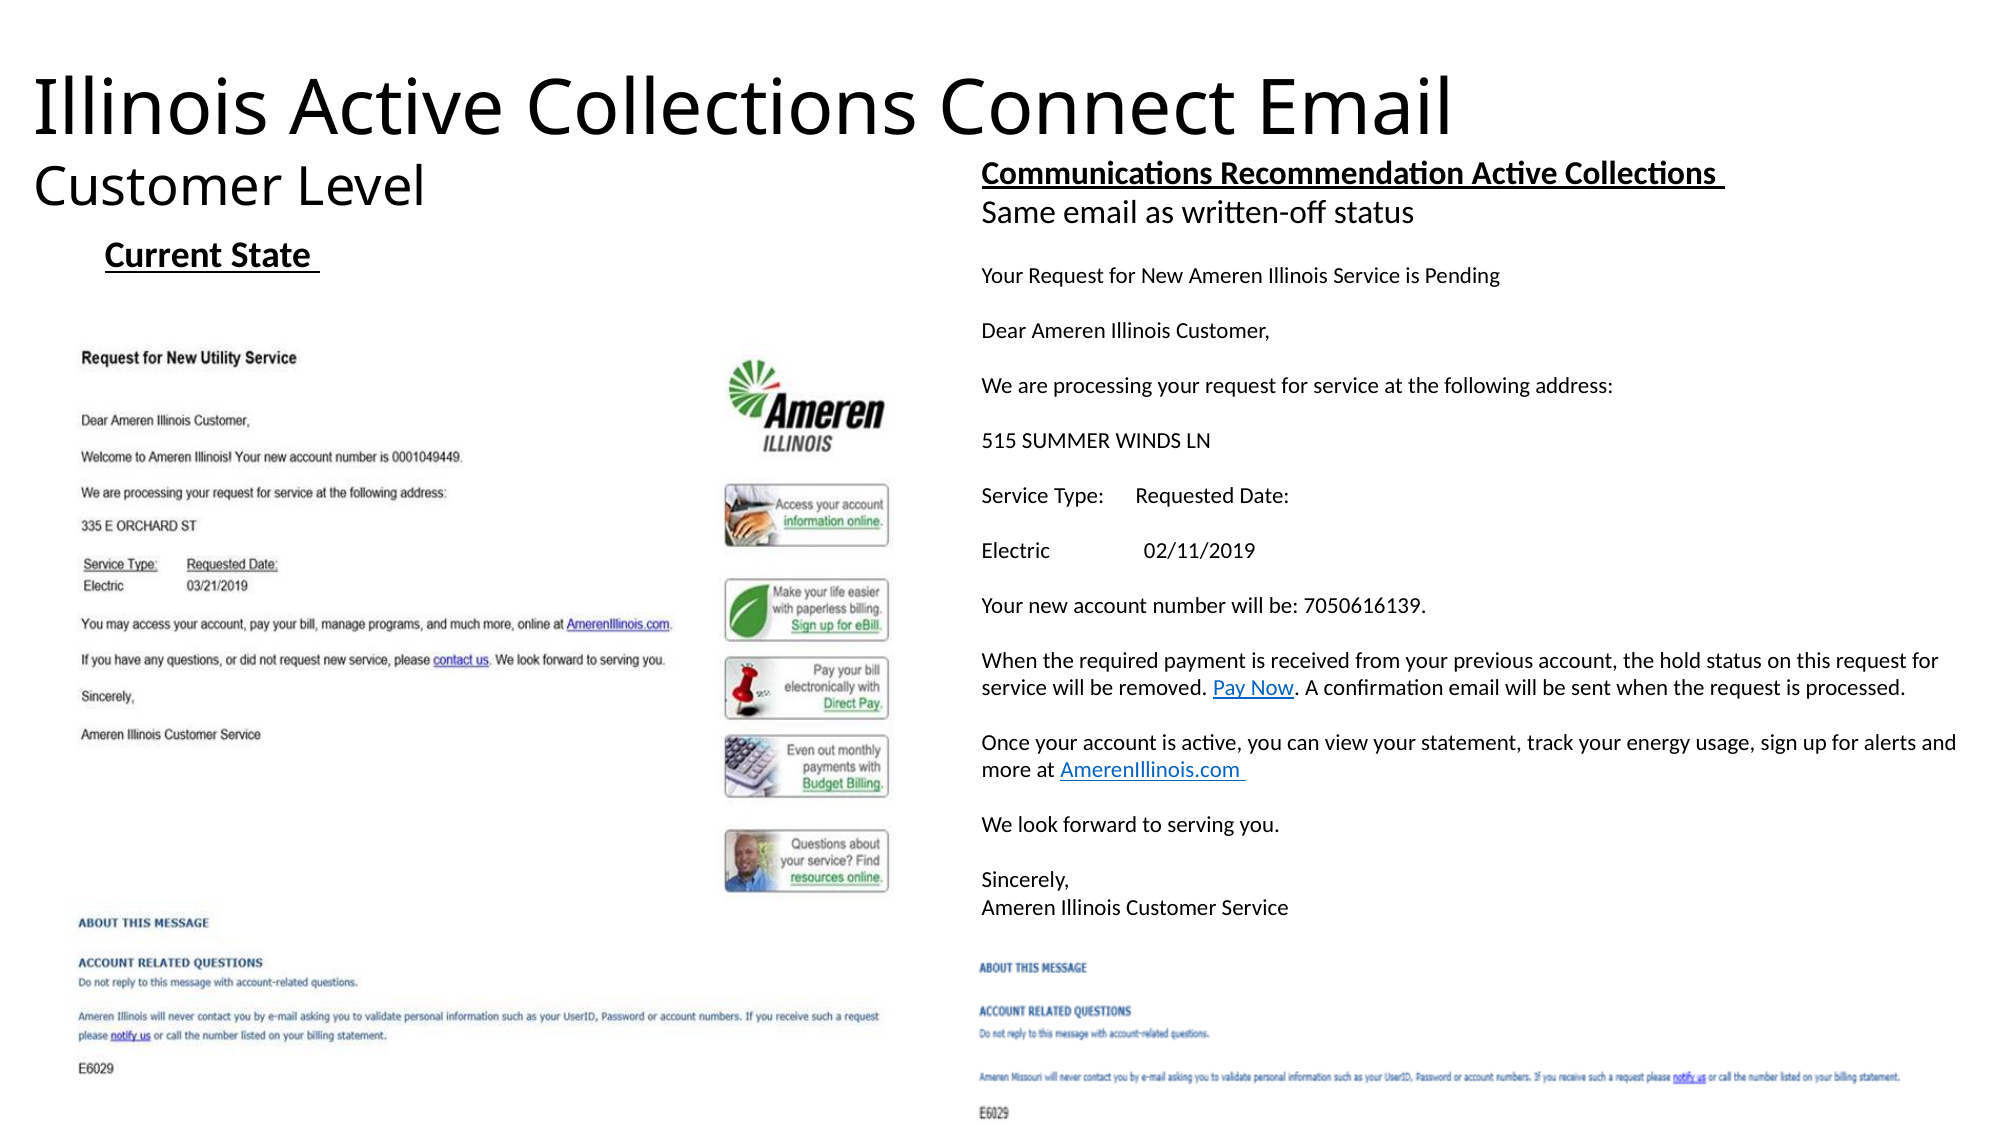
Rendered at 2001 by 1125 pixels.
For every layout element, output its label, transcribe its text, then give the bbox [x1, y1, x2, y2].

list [40, 309, 911, 1125]
picture [934, 940, 1922, 1125]
text_box Current State [90, 222, 582, 283]
text_box Your Request for New Ameren Illinois Service is Pending Dear Ameren Illinois Customer, We are processing your request for service at the following address: 515 SUMMER WINDS LN Service Type: Requested Date: Electric 02/11/2019 Your new account number will be: 7050616139. When the required payment is received from your previous account, the hold status on this request for service will be removed. Pay Now. A confirmation email will be sent when the request is processed. Once your account is active, you can view your statement, track your energy usage, sign up for alerts and more at AmerenIllinois.com We look forward to serving you. Sincerely, Ameren Illinois Customer Service [966, 253, 1990, 928]
title Illinois Active Collections Connect Email Customer Level [18, 59, 1863, 227]
text_box Communications Recommendation Active Collections Same email as written-off status [966, 143, 2000, 238]
